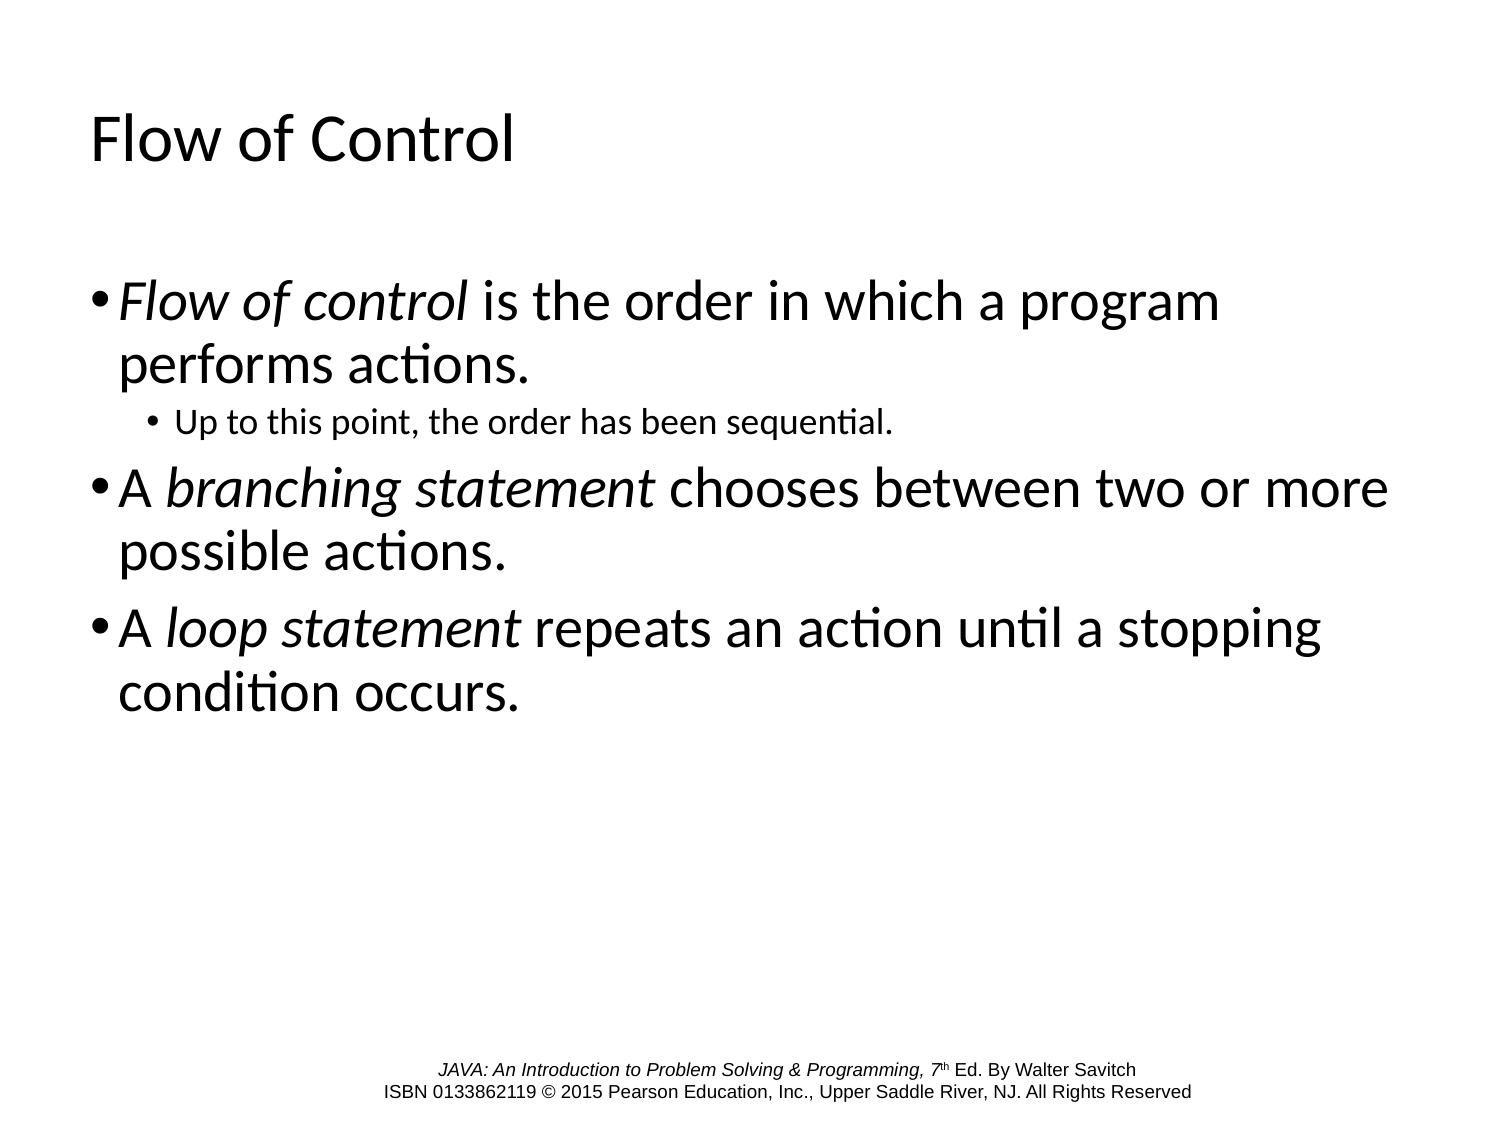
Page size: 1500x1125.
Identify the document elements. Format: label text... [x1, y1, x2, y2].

title Flow of Control [75, 76, 1425, 202]
list Flow of control is the order in which a program performs actions. Up to this point, the order has been sequential. A branching statement chooses between two or more possible actions. A loop statement repeats an action until a stopping condition occurs. [75, 262, 1425, 881]
